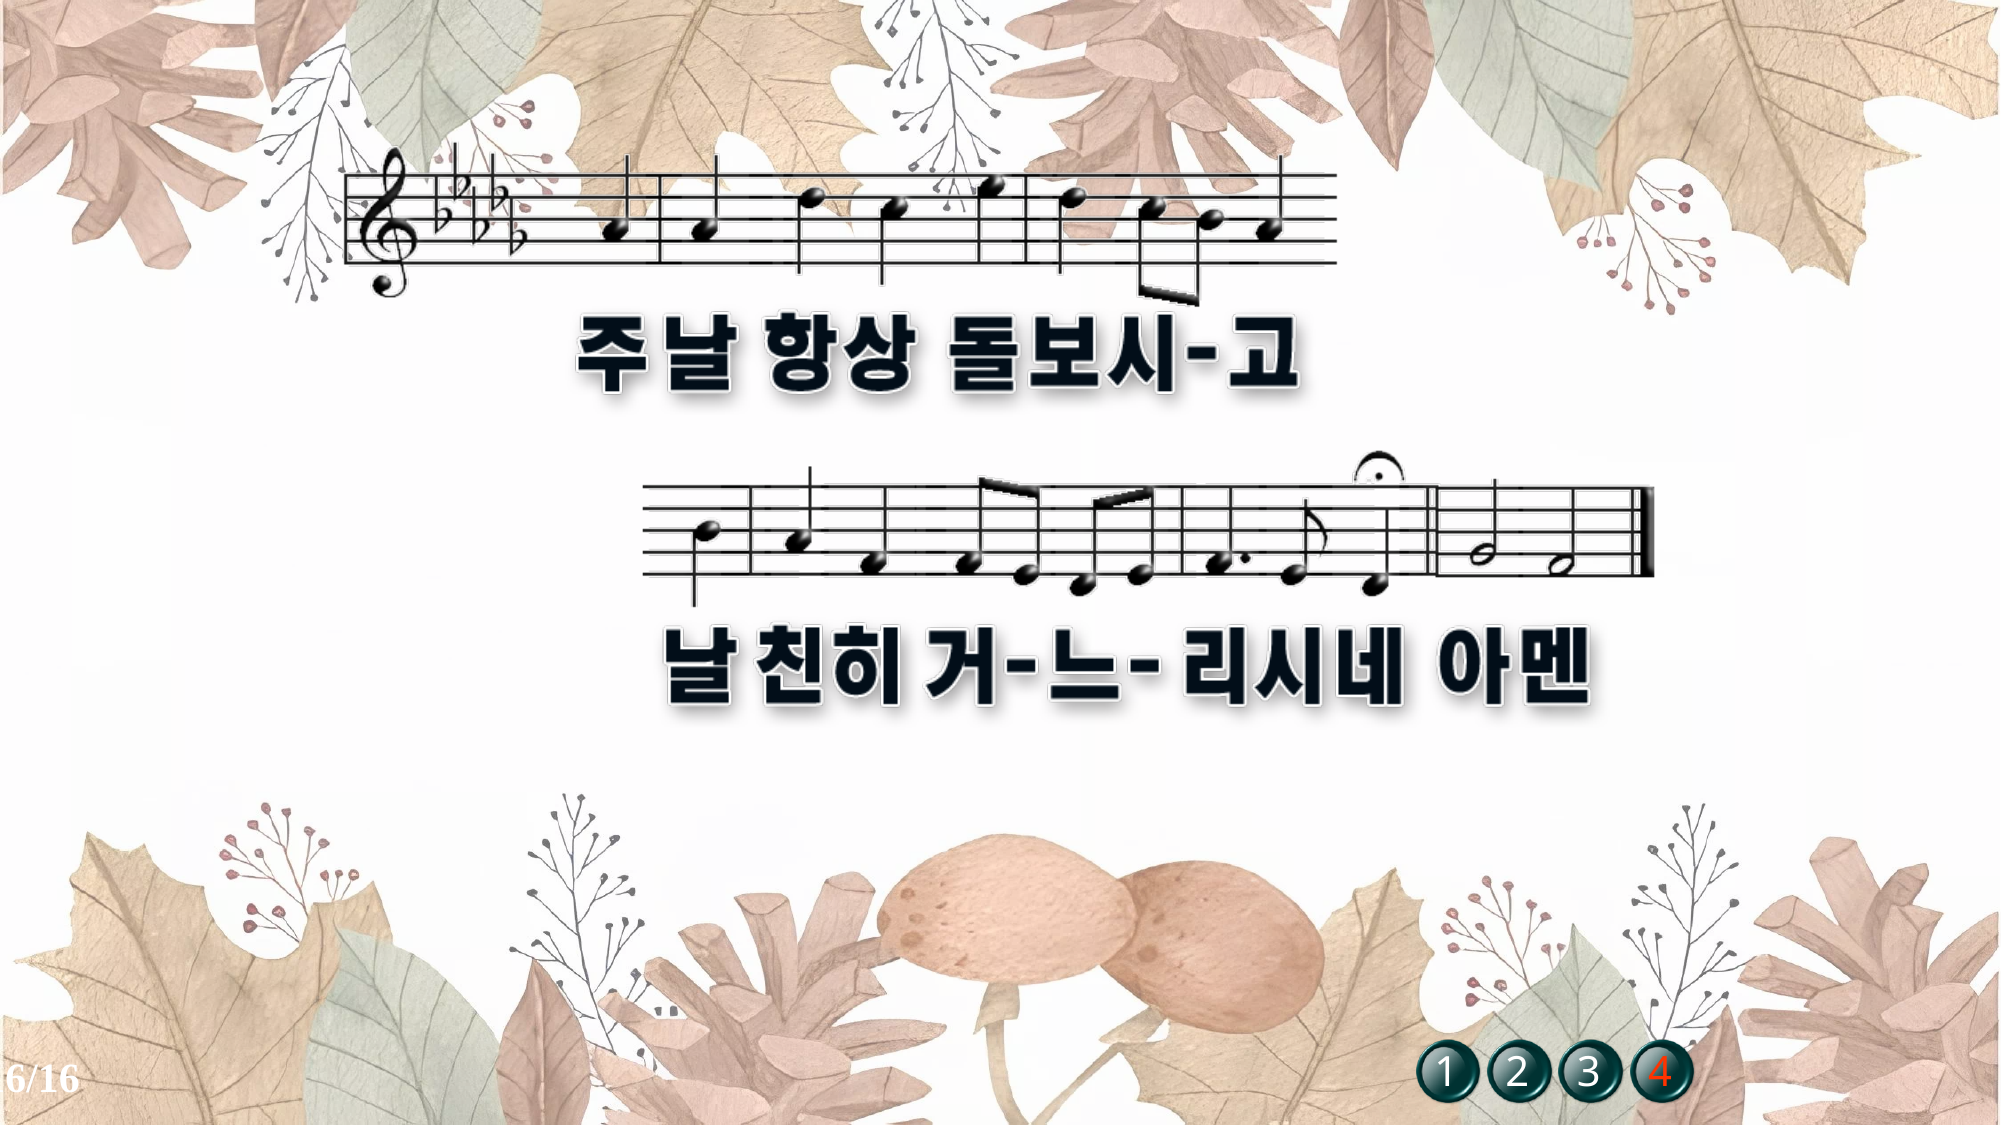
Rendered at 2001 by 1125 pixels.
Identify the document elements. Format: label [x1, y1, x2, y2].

picture [0, 0, 2001, 1125]
text_box [1484, 1035, 1555, 1106]
text_box [1413, 1035, 1484, 1106]
text_box [1627, 1035, 1697, 1106]
text_box [1555, 1035, 1626, 1106]
